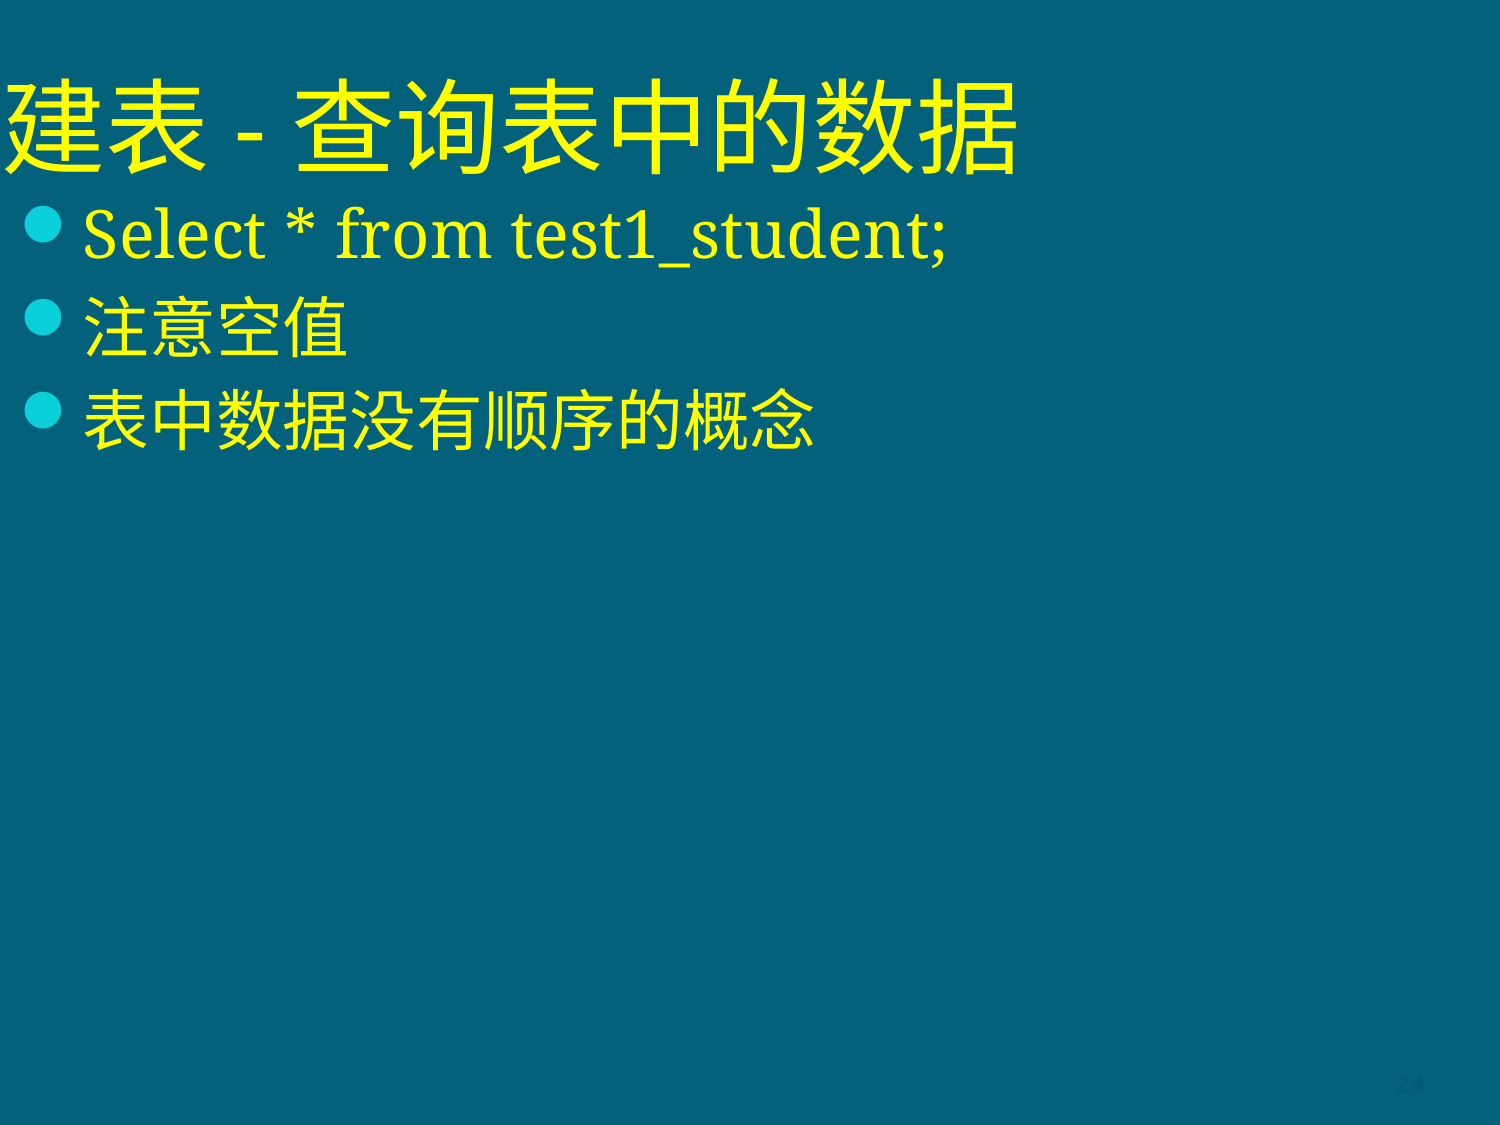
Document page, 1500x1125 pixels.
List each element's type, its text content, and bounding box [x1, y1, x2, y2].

list Select * from test1_student; 注意空值 表中数据没有顺序的概念 [4, 184, 1500, 1125]
title 建表-查询表中的数据 [0, 0, 1500, 188]
